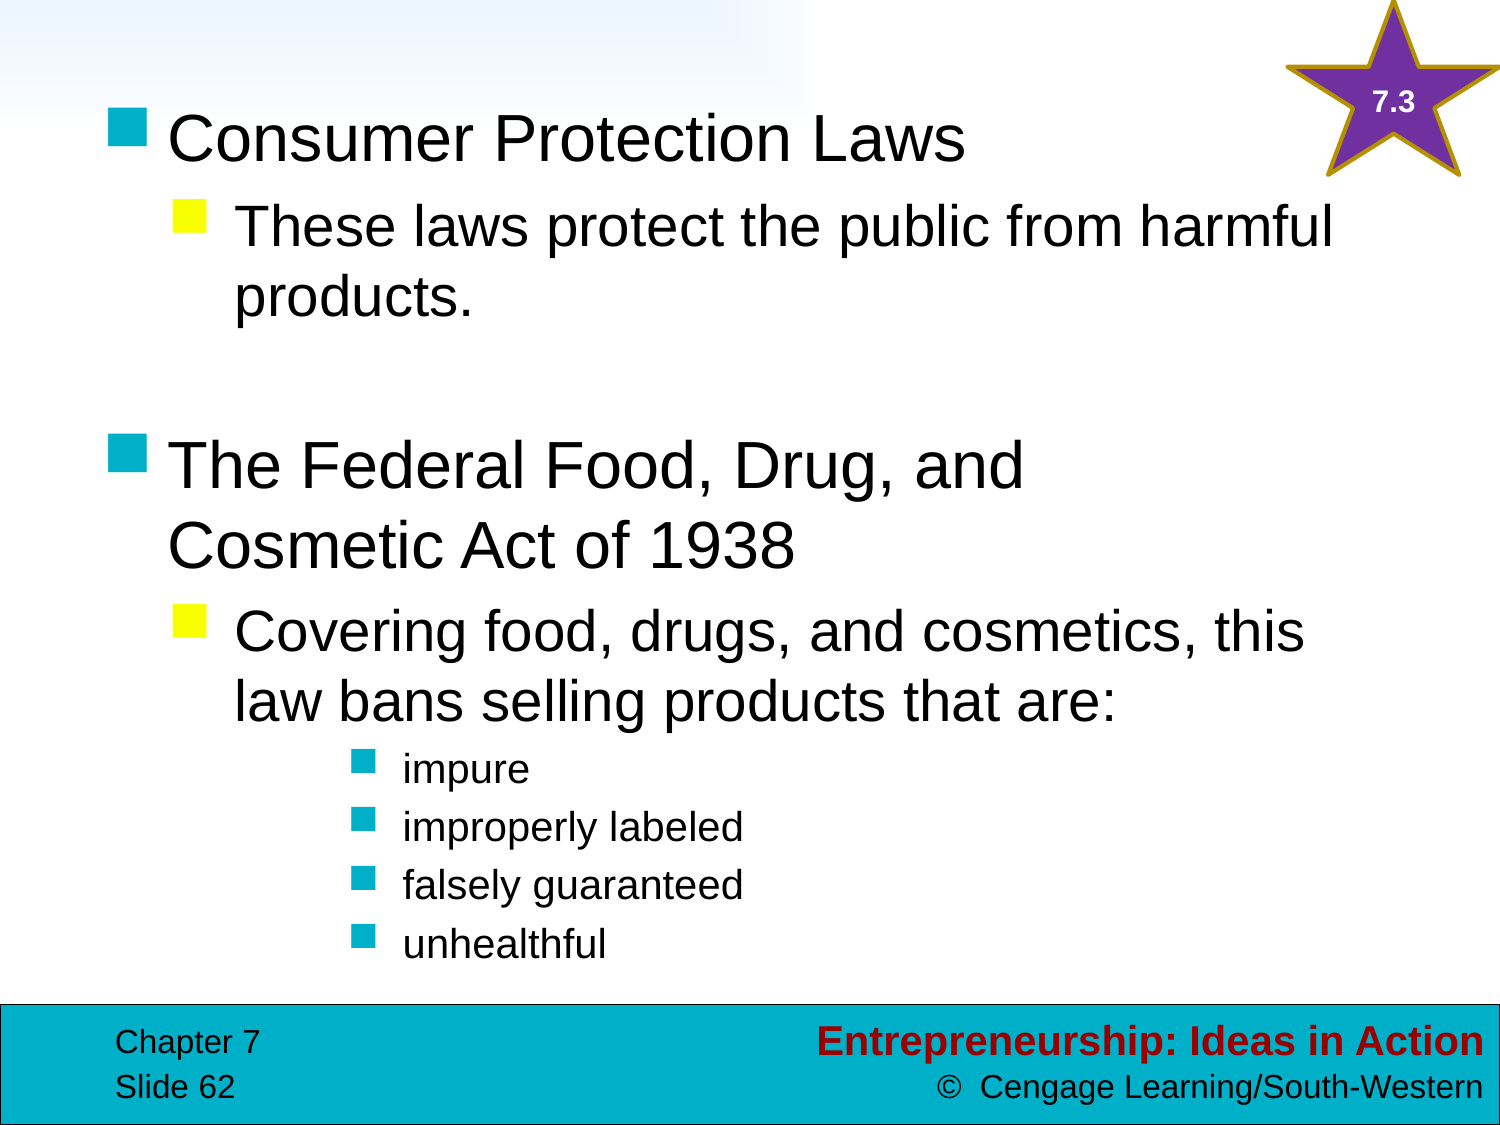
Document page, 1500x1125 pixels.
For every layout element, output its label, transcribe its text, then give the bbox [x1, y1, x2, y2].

text_box 7.3 [1285, 0, 1500, 177]
text_box [87, 187, 1425, 300]
slide_number Slide 62 [99, 1037, 413, 1113]
list Consumer Protection Laws These laws protect the public from harmful products. The Federal Food, Drug, and Cosmetic Act of 1938 Covering food, drugs, and cosmetics, this law bans selling products that are: impure improperly labeled falsely guaranteed unhealthful [87, 87, 1426, 963]
footer Chapter 7 [99, 1012, 413, 1037]
